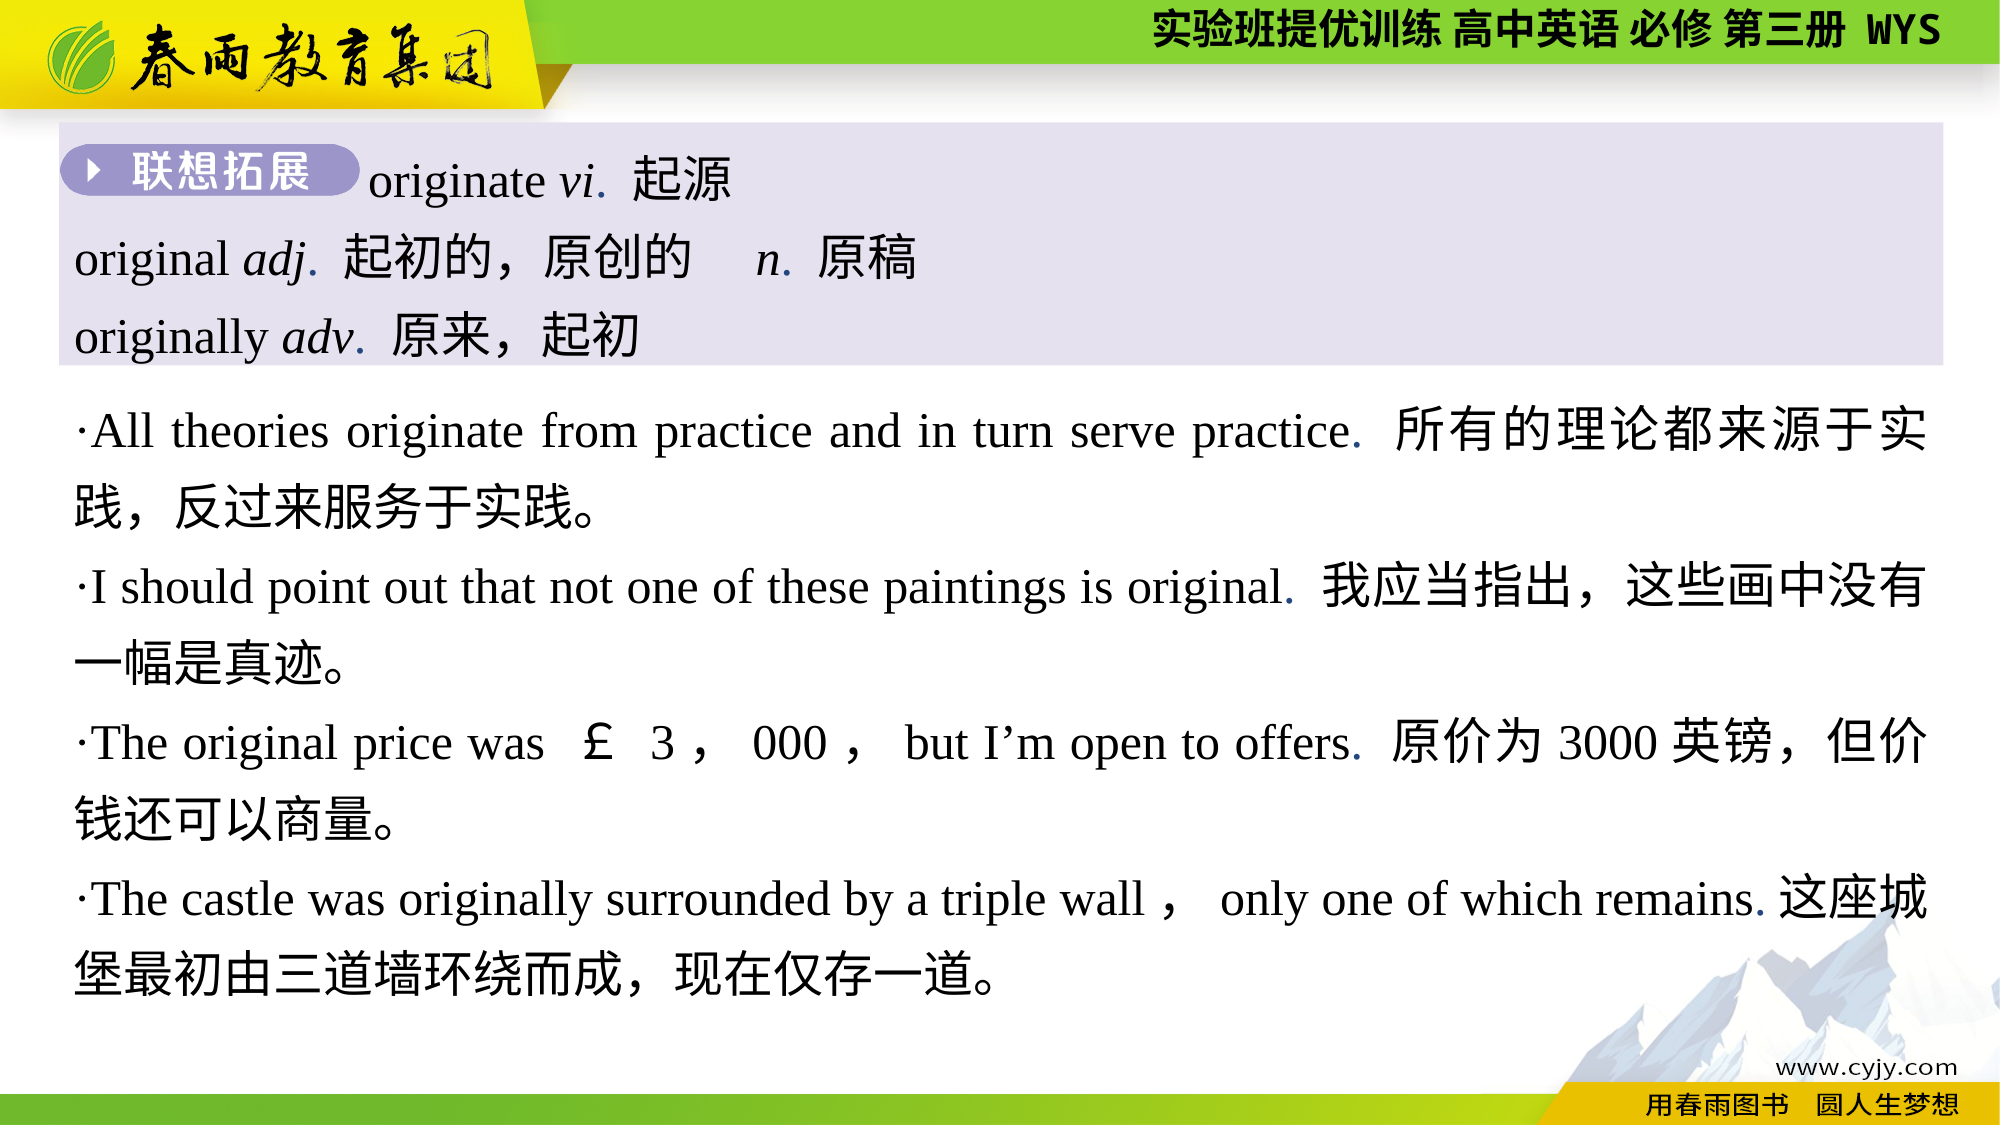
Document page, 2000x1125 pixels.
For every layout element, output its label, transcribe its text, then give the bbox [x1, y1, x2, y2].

picture [0, 0, 2000, 1125]
text_box ·All theories originate from practice and in turn serve practice. 所有的理论都来源于实践，反过来服务于实践。 ·I should point out that not one of these paintings is original. 我应当指出，这些画中没有一幅是真迹。 ·The original price was ￡ 3，000，but I’m open to offers. 原价为3000英镑，但价钱还可以商量。 ·The castle was originally surrounded by a triple wall，only one of which remains.这座城堡最初由三道墙环绕而成，现在仅存一道。 [59, 371, 1944, 1011]
list originate vi. 起源 original adj. 起初的，原创的 n. 原稿 originally adv. 原来，起初 [59, 122, 1944, 366]
